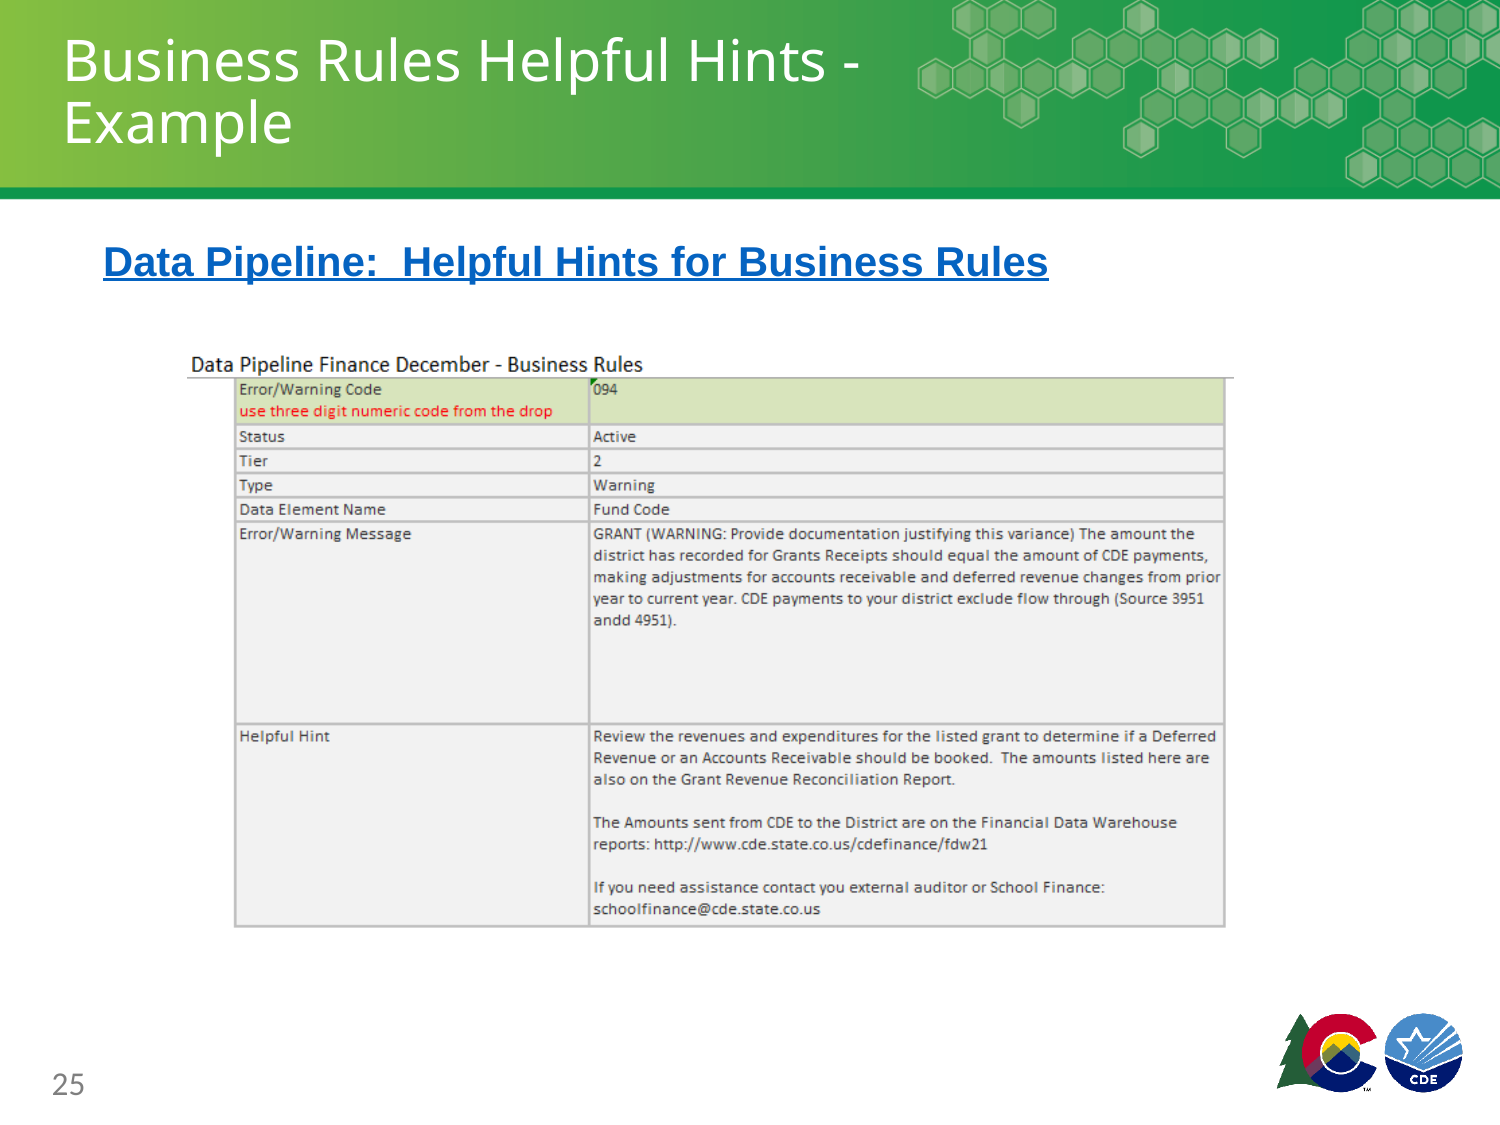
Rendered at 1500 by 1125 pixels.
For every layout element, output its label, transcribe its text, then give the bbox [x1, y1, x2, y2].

list Data Pipeline: Helpful Hints for Business Rules [103, 239, 1397, 1002]
slide_number 25 [36, 1054, 375, 1115]
picture [0, 0, 1500, 200]
picture [1275, 1012, 1463, 1093]
picture [186, 349, 1234, 940]
title Business Rules Helpful Hints - Example [62, 31, 1061, 156]
